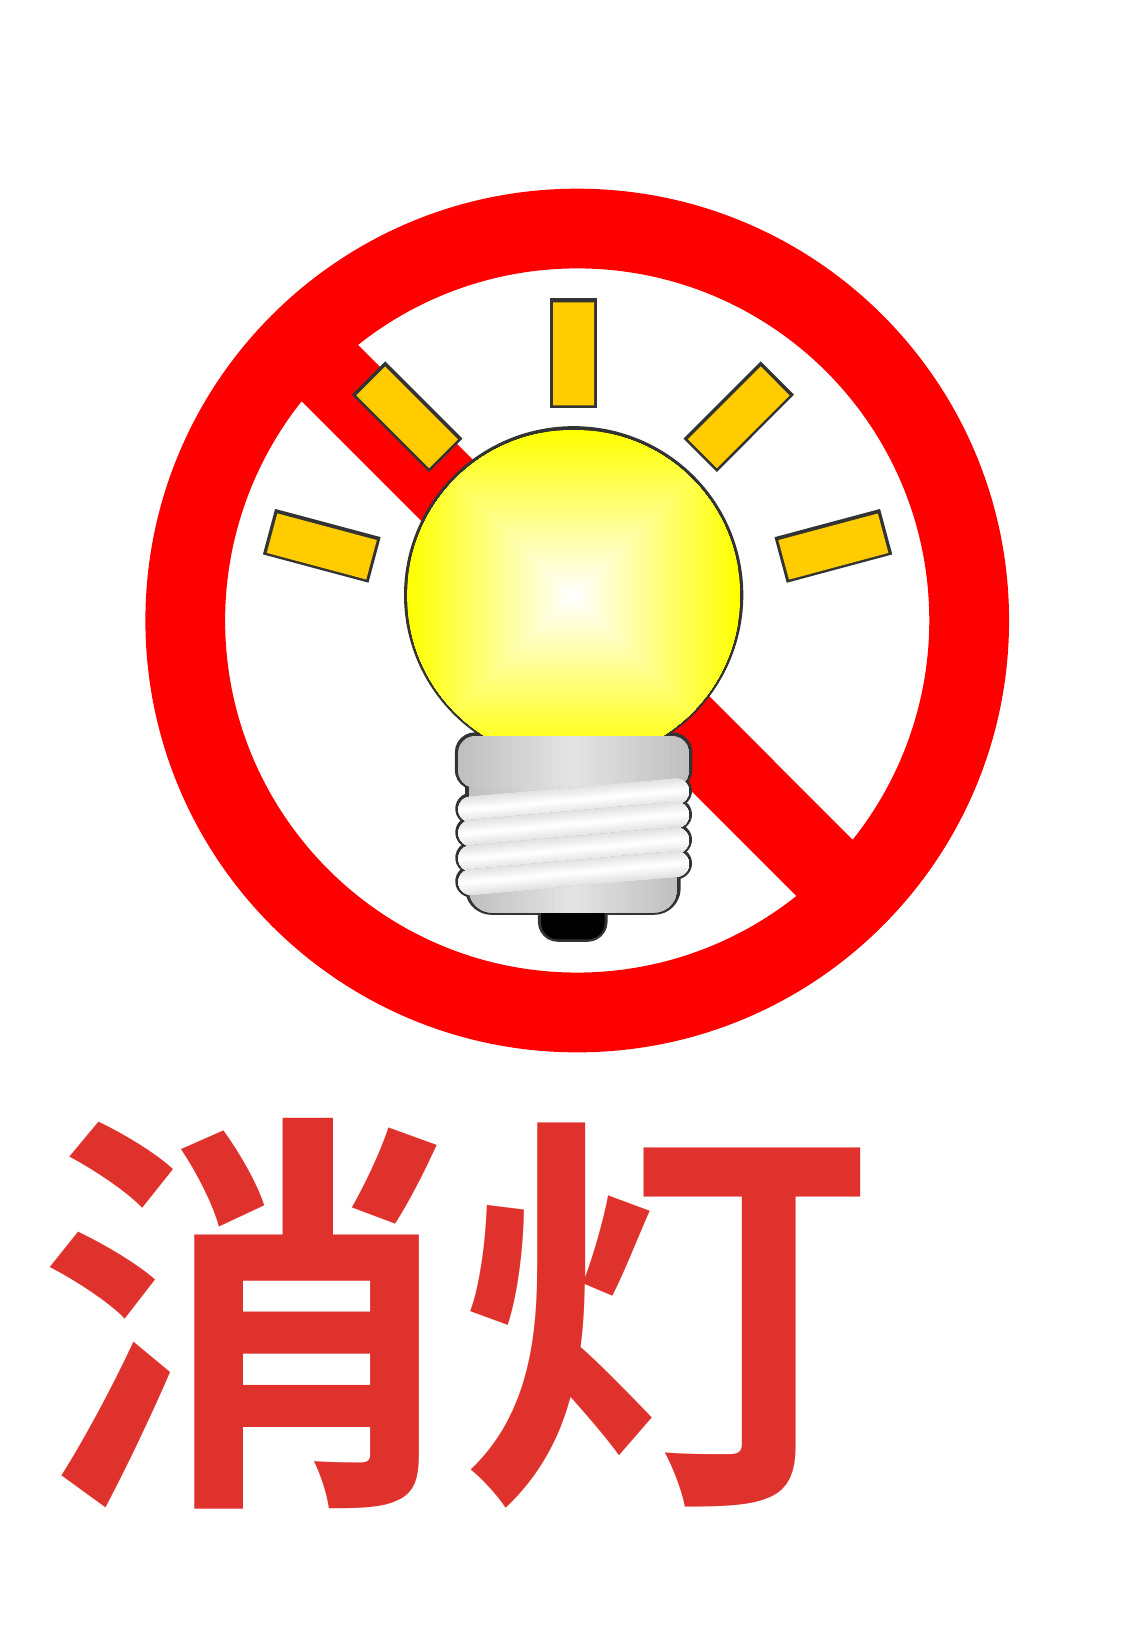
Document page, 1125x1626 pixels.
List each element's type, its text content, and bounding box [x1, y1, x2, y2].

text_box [145, 188, 1010, 1053]
text_box 消灯 [23, 1048, 1106, 1564]
